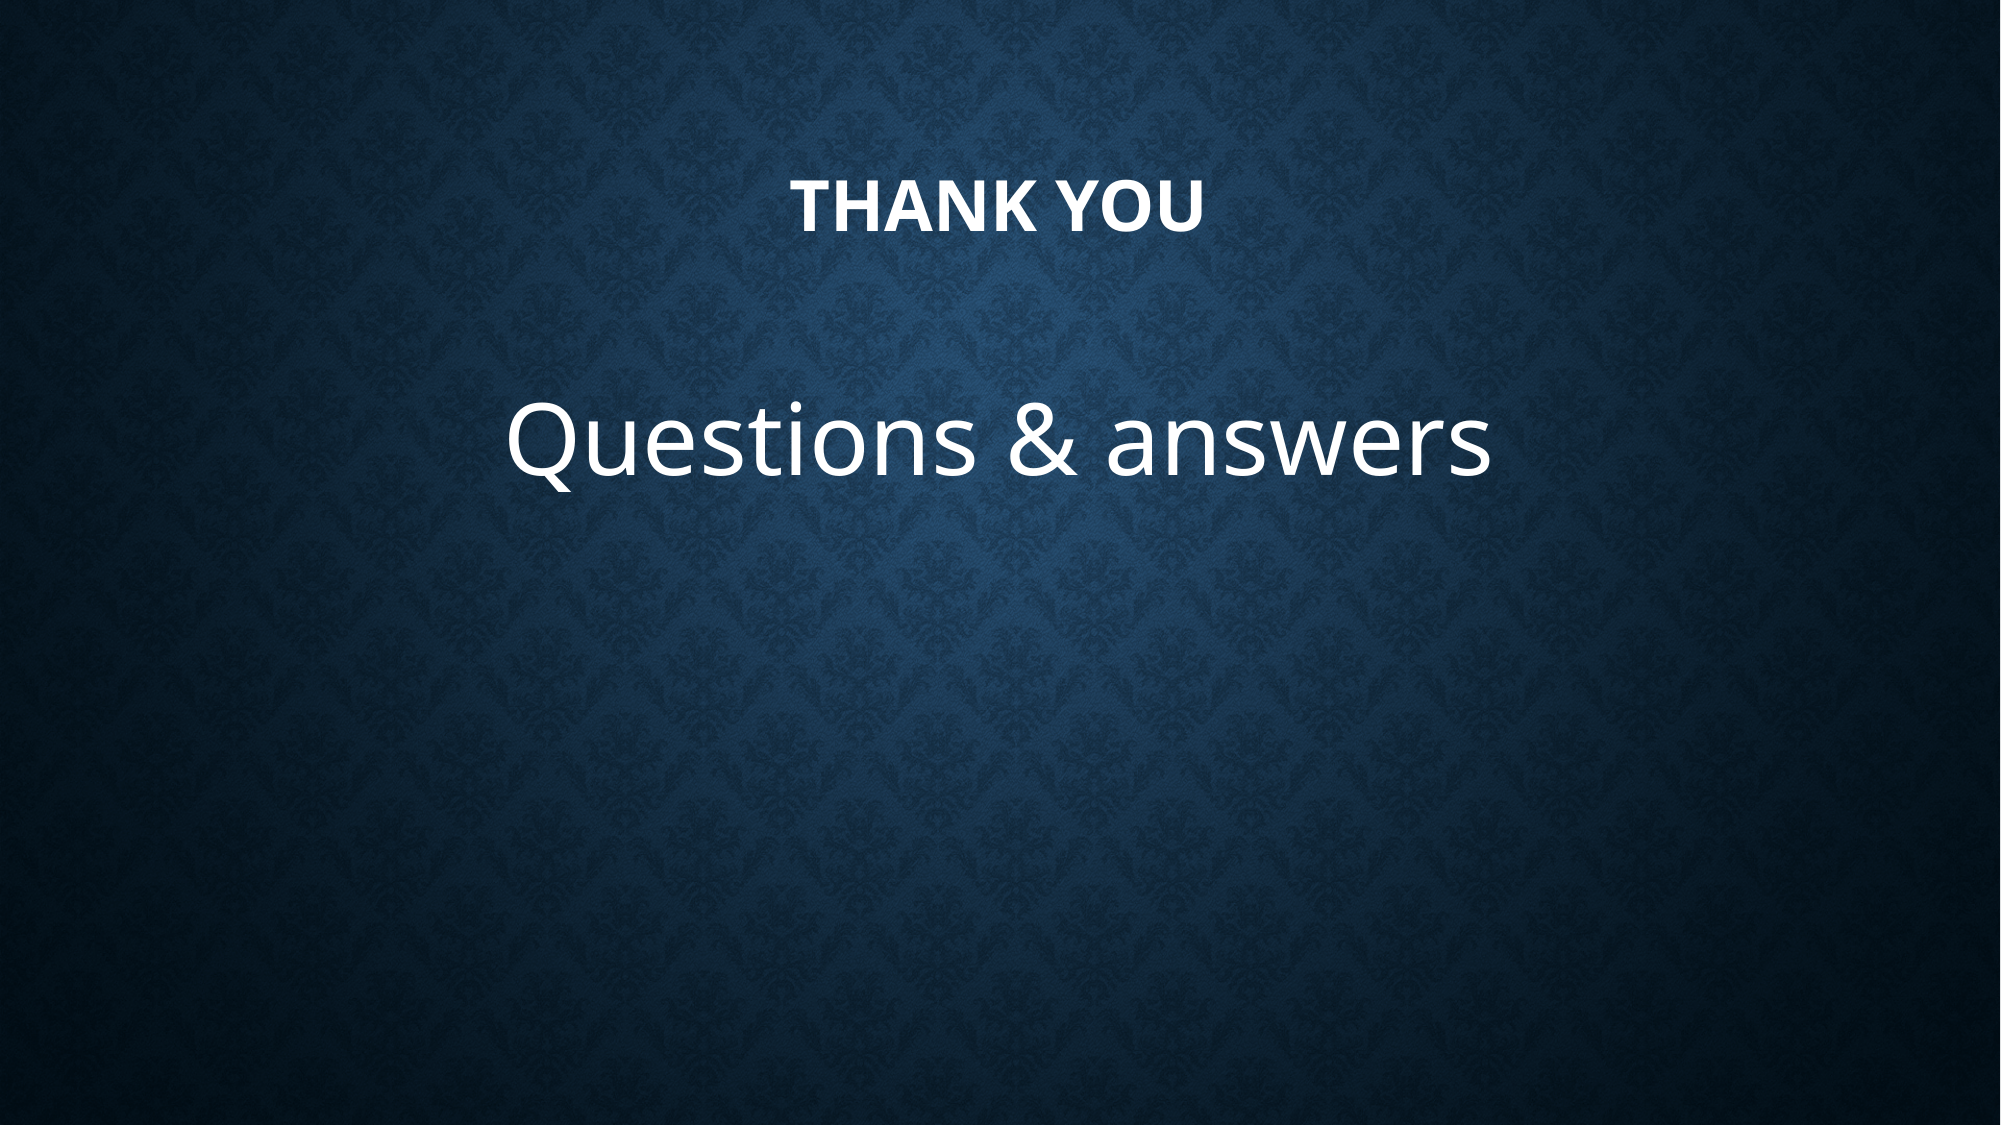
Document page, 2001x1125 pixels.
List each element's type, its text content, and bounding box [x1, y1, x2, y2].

title Thank you [149, 99, 1849, 318]
list Questions & answers [149, 343, 1849, 950]
